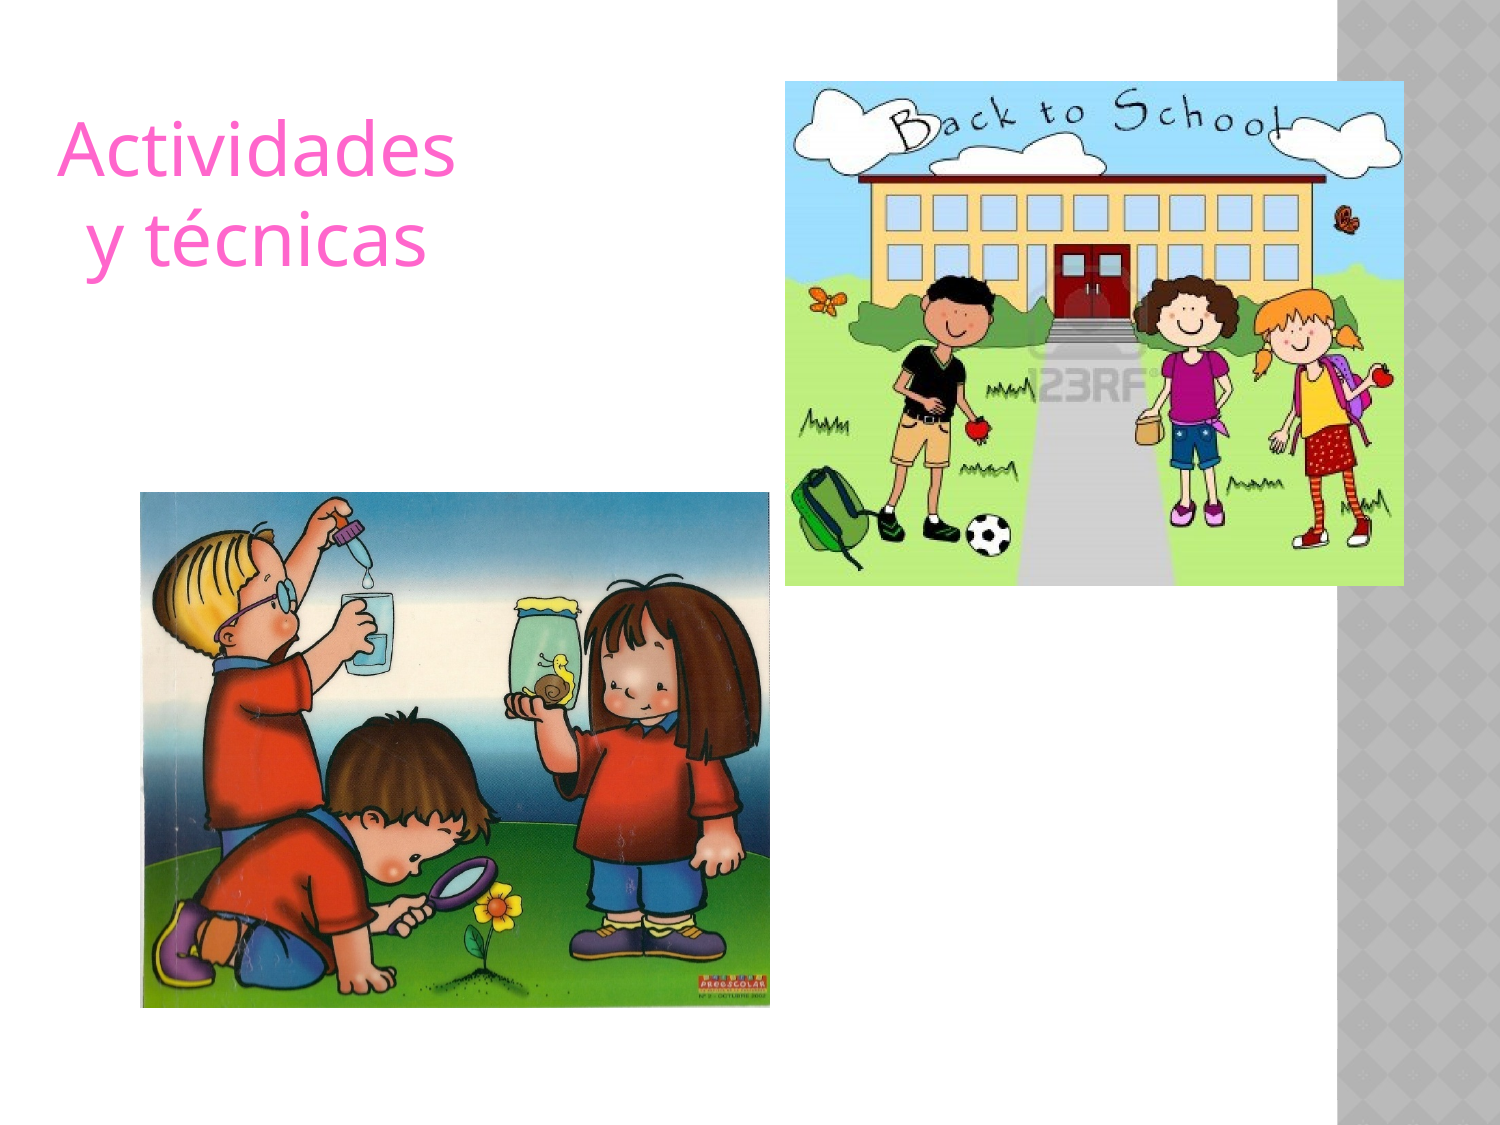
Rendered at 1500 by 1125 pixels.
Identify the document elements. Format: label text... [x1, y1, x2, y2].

picture [140, 491, 770, 1009]
picture [784, 81, 1404, 587]
text_box Actividades y técnicas [23, 93, 493, 289]
